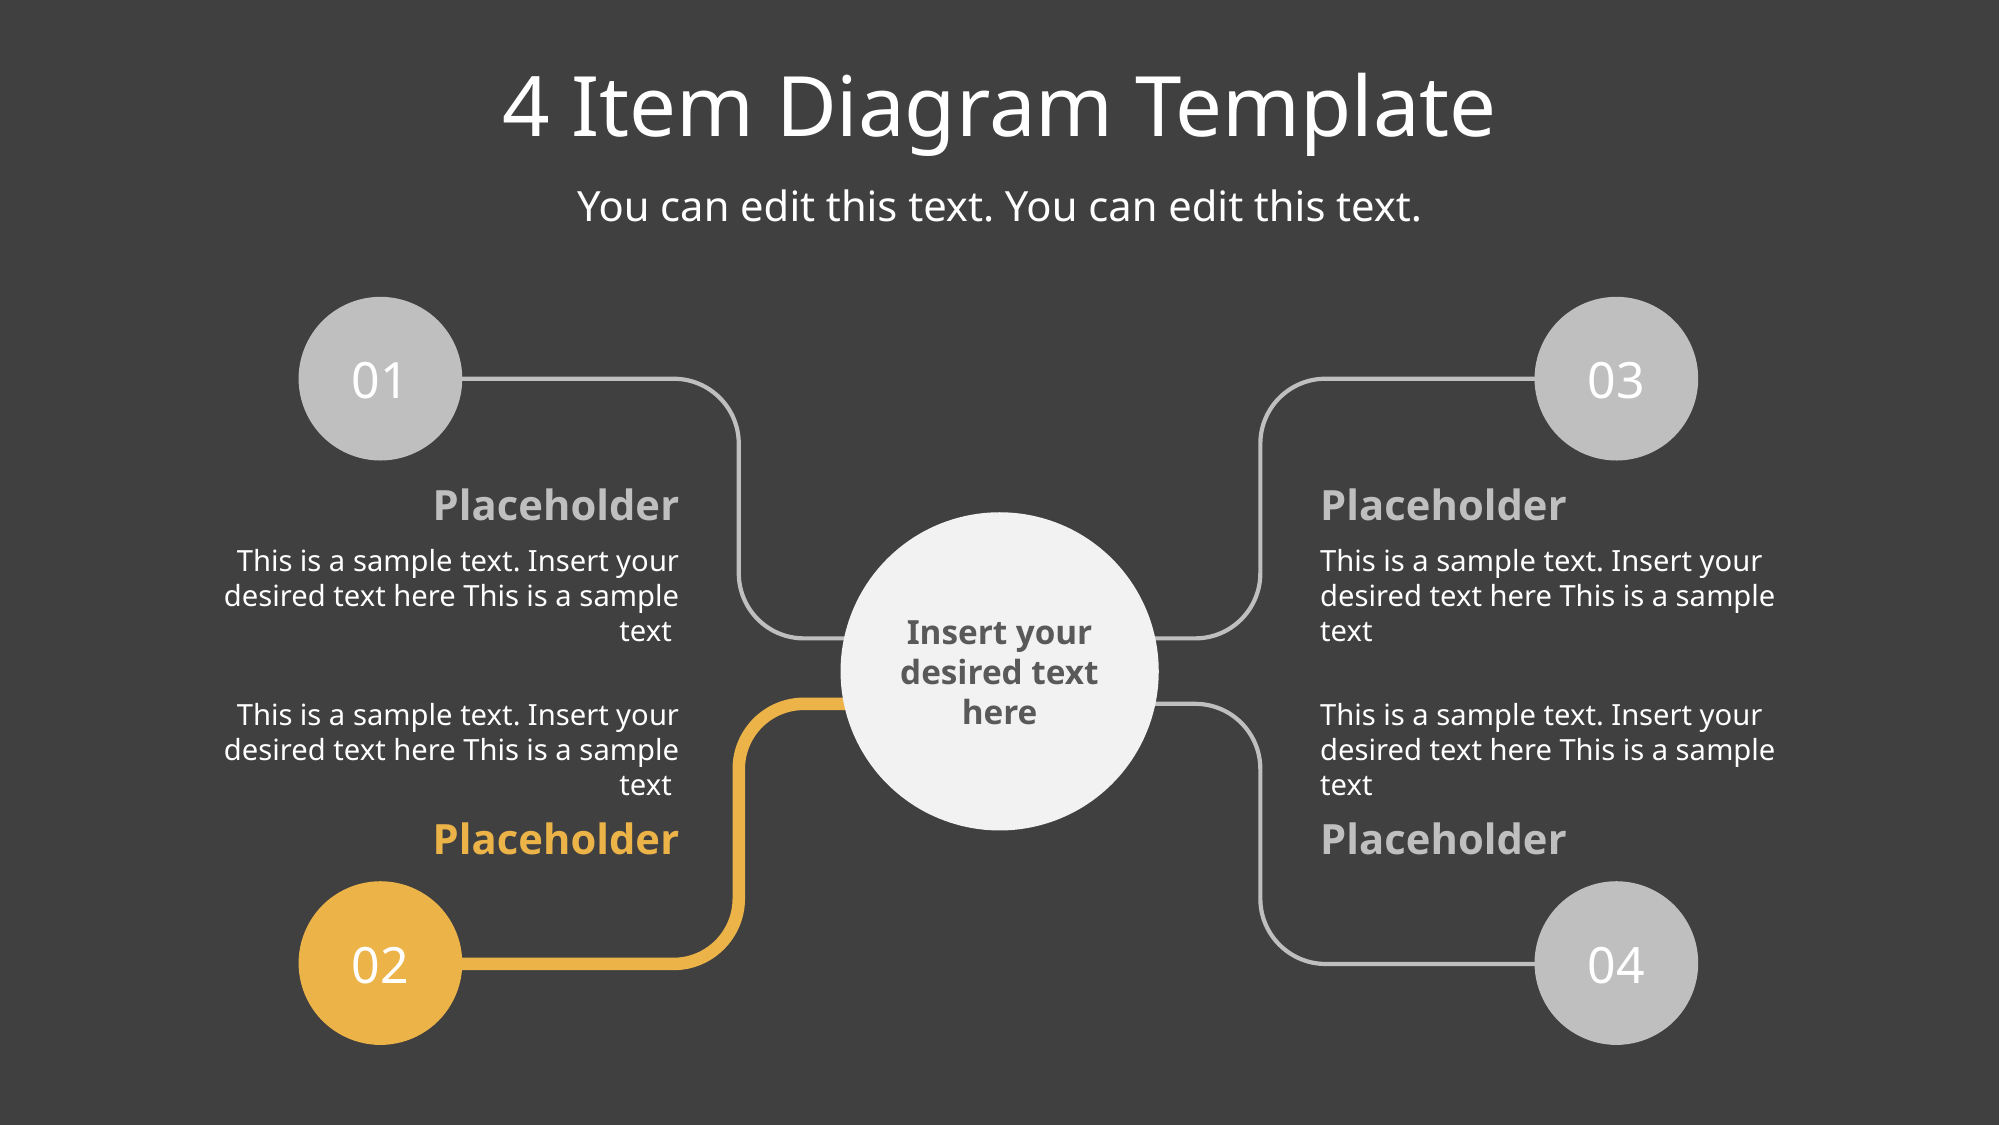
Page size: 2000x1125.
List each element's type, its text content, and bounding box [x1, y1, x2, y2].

text_box [464, 378, 862, 639]
text_box [1137, 703, 1533, 964]
title 4 Item Diagram Template [99, 45, 1900, 162]
text_box This is a sample text. Insert your desired text here This is a sample text [170, 696, 680, 801]
text_box This is a sample text. Insert your desired text here This is a sample text [170, 542, 680, 647]
text_box [464, 703, 863, 964]
text_box Insert your desired text here [838, 510, 1161, 833]
text_box [1137, 378, 1533, 639]
text_box This is a sample text. Insert your desired text here This is a sample text [1320, 542, 1830, 647]
list You can edit this text. You can edit this text. [99, 180, 1900, 297]
text_box Placeholder [170, 478, 680, 529]
text_box Placeholder [1320, 478, 1830, 529]
text_box 04 [1532, 879, 1701, 1048]
text_box Placeholder [170, 813, 680, 864]
text_box This is a sample text. Insert your desired text here This is a sample text [1320, 696, 1830, 801]
text_box 03 [1532, 294, 1701, 463]
text_box 01 [296, 294, 465, 463]
text_box Placeholder [1320, 813, 1830, 864]
text_box 02 [296, 879, 465, 1048]
